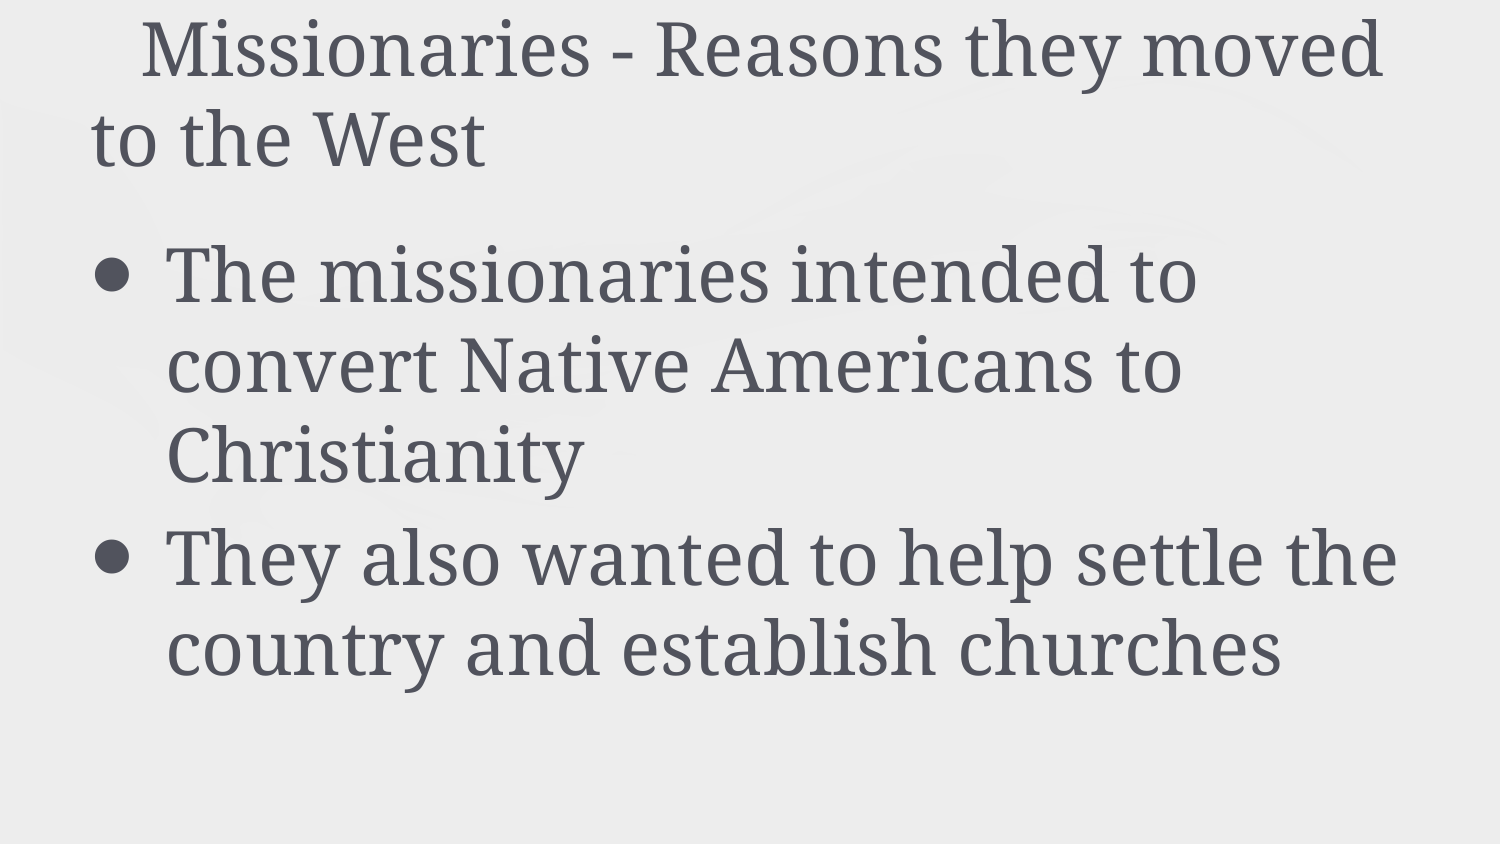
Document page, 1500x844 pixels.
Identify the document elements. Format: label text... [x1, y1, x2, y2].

title Missionaries - Reasons they moved to the West [75, 25, 1425, 197]
list The missionaries intended to convert Native Americans to Christianity They also wanted to help settle the country and establish churches [75, 212, 1425, 808]
